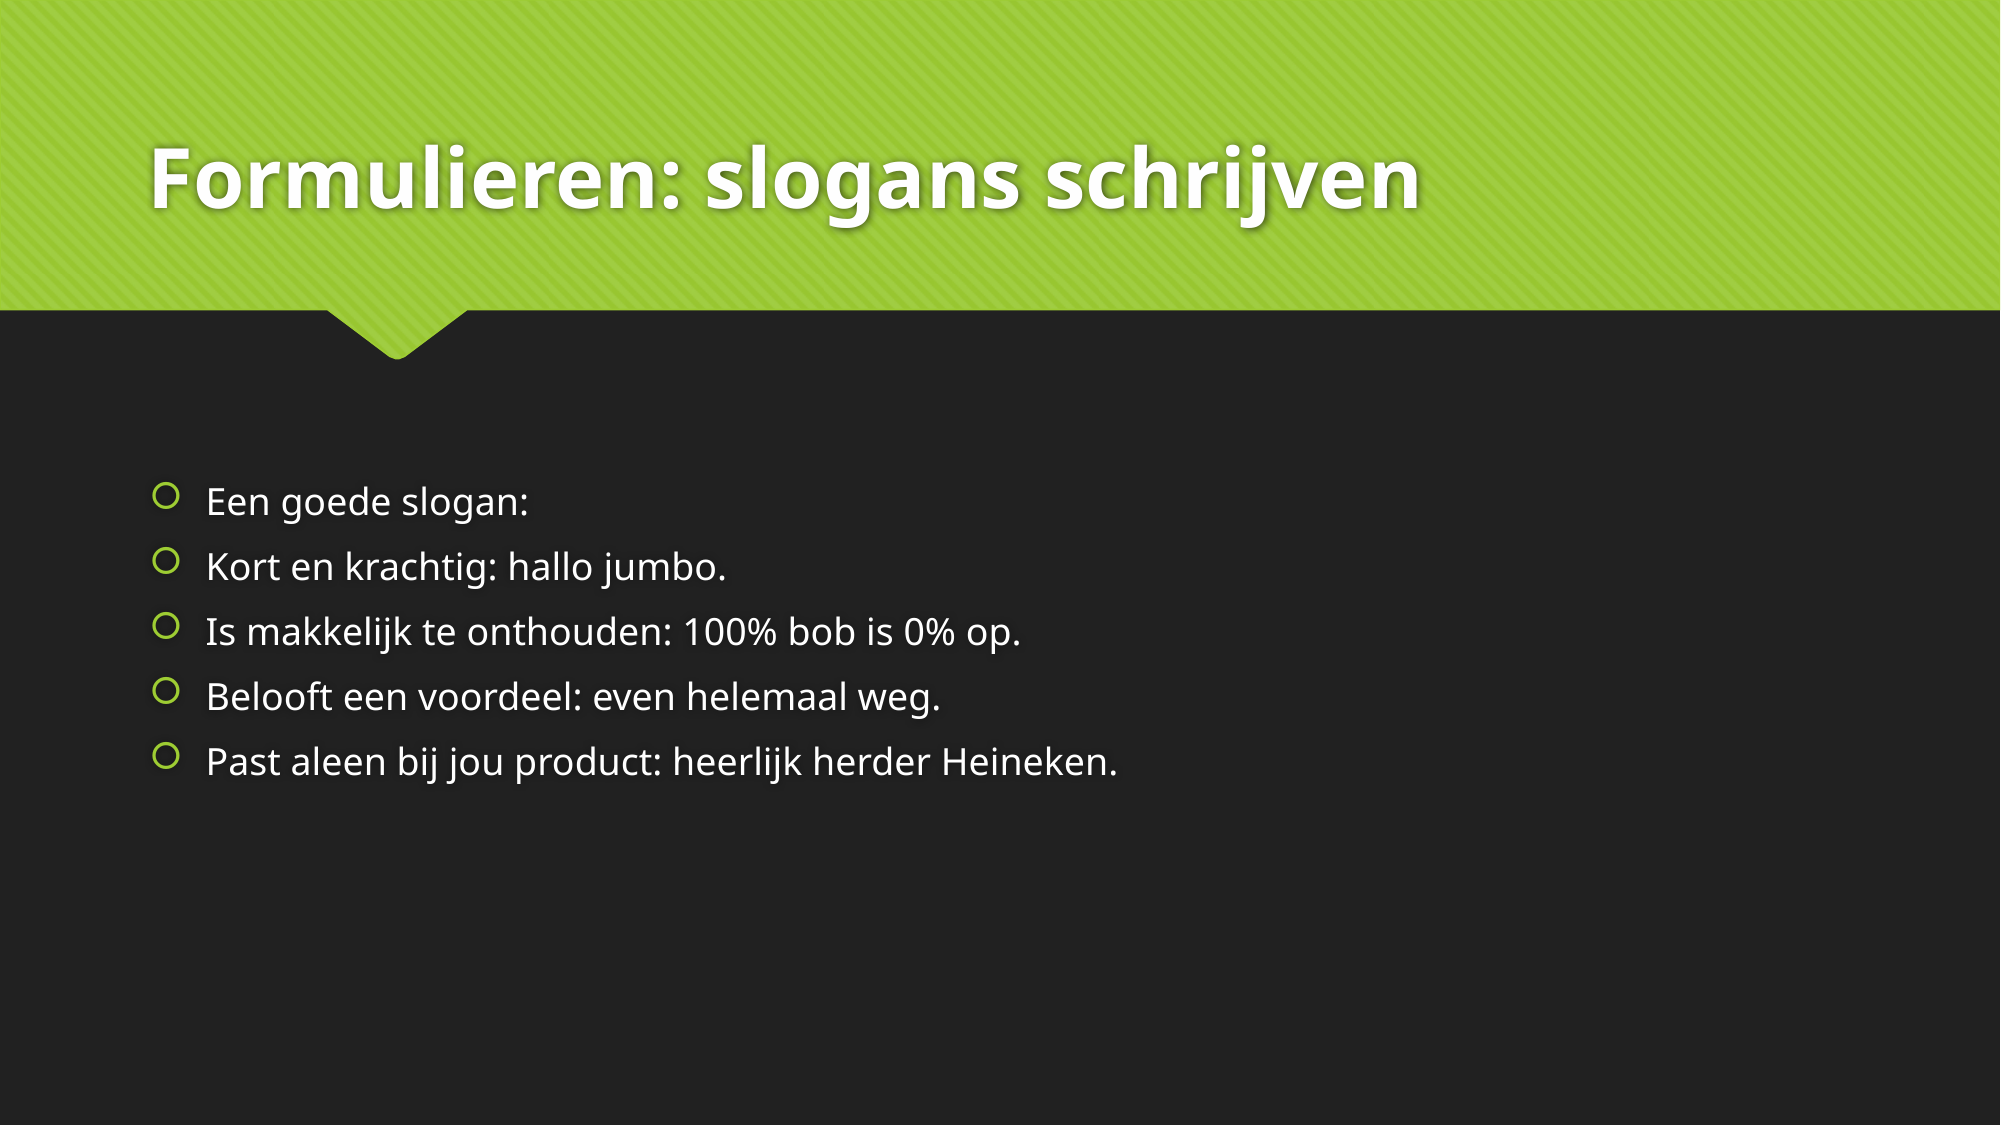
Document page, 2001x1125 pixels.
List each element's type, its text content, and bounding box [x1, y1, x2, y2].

title Formulieren: slogans schrijven [132, 73, 1868, 233]
list Een goede slogan: Kort en krachtig: hallo jumbo. Is makkelijk te onthouden: 100% bob is 0% op. Belooft een voordeel: even helemaal weg. Past aleen bij jou product: heerlijk herder Heineken. [134, 364, 1866, 962]
